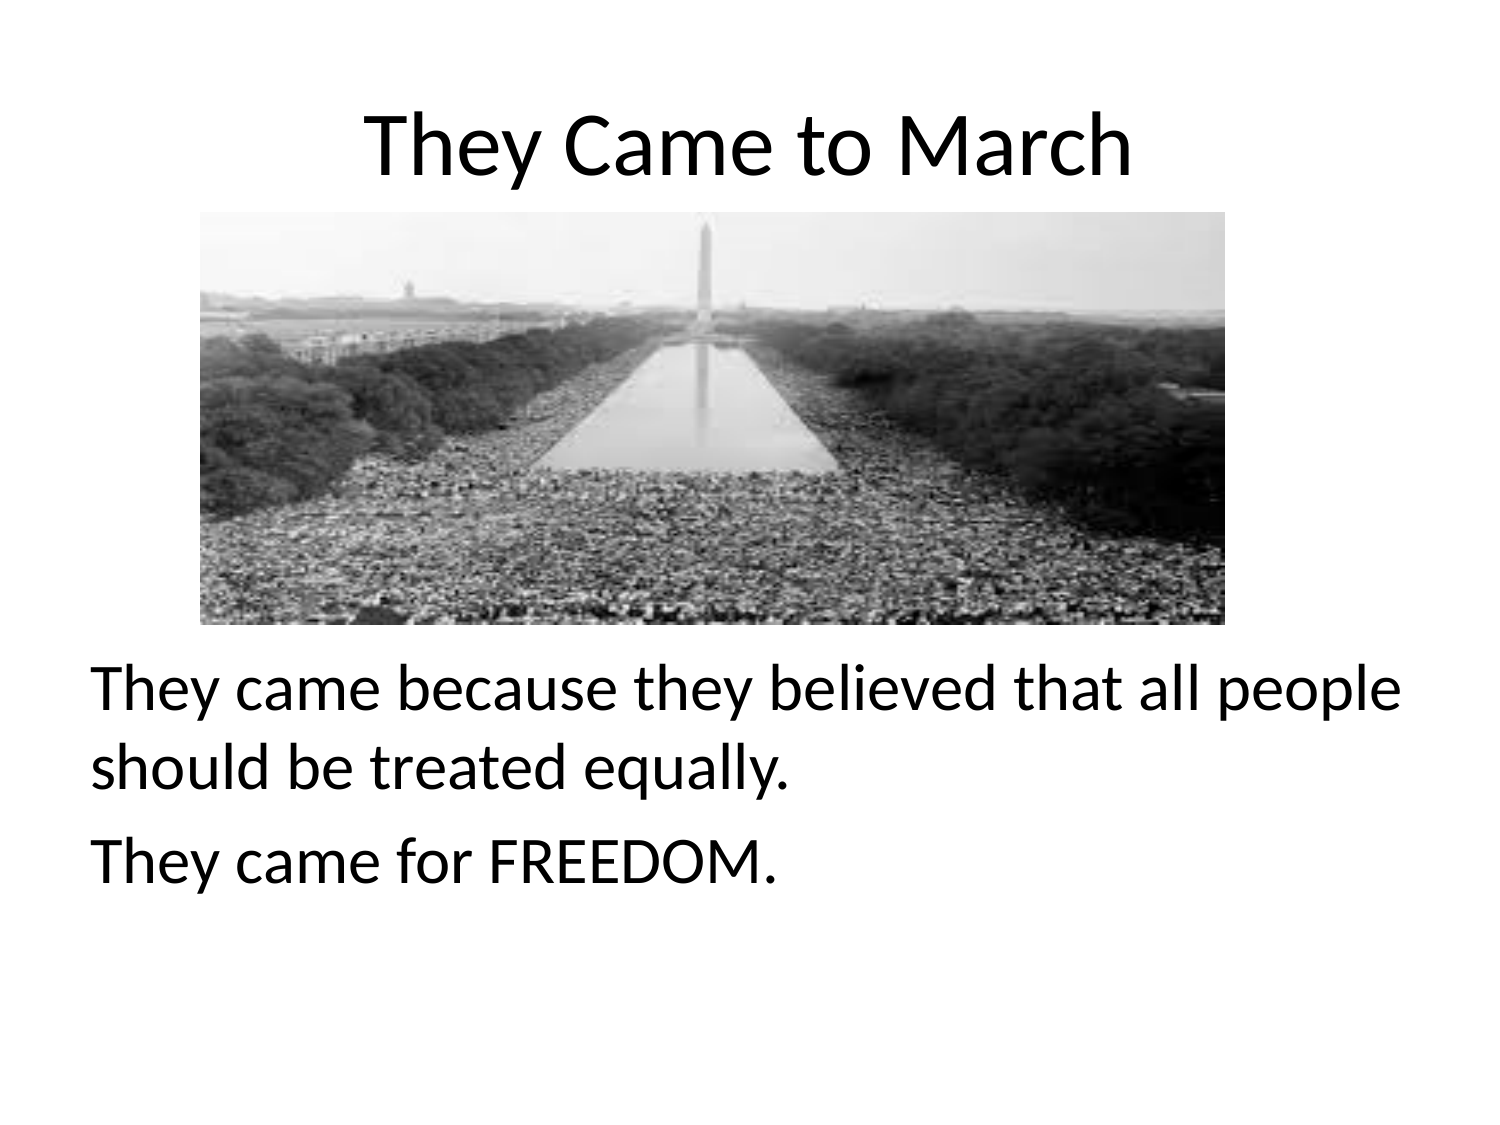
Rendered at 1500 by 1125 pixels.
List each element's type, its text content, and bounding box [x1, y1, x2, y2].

picture [199, 212, 1226, 626]
list They came because they believed that all people should be treated equally. They came for FREEDOM. [75, 262, 1425, 1005]
title They Came to March [75, 45, 1425, 233]
